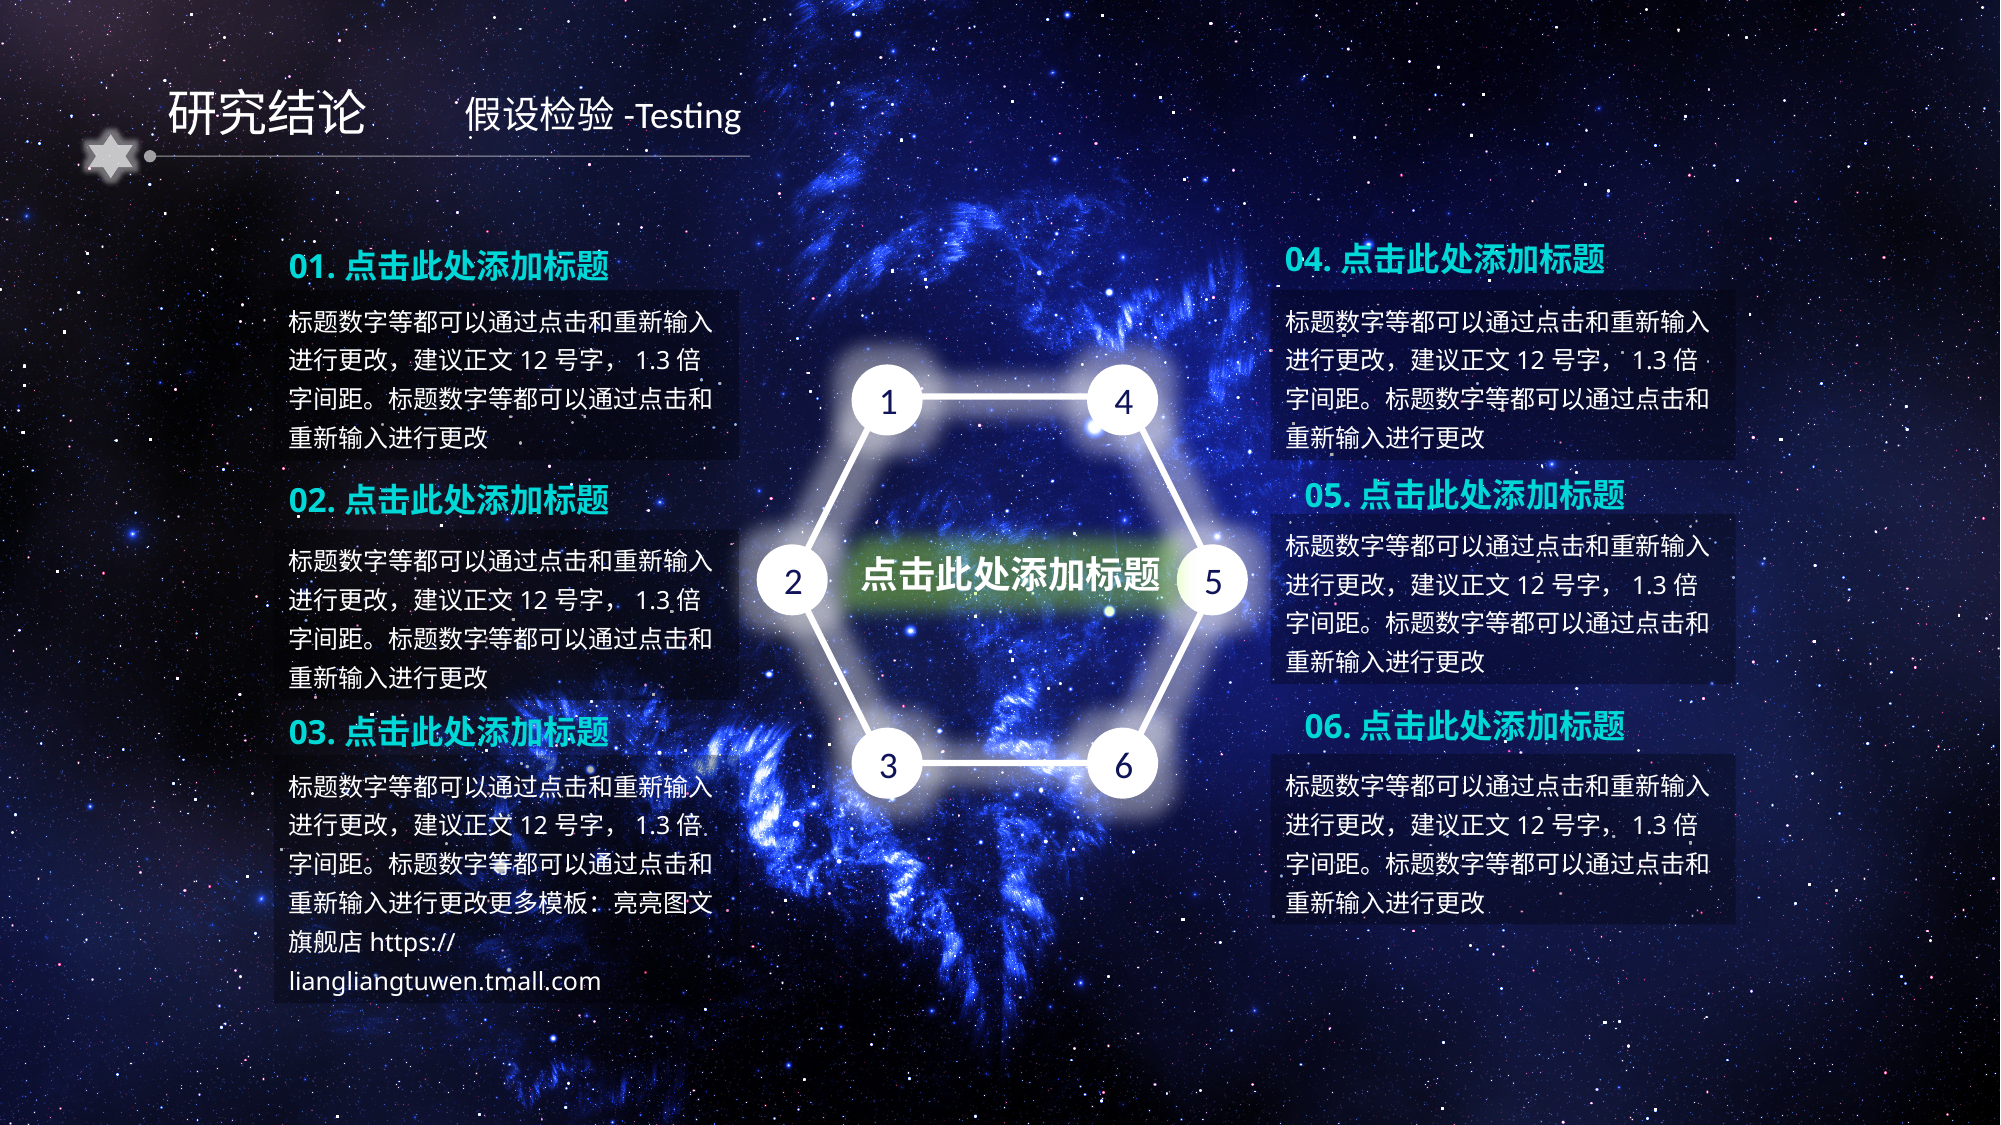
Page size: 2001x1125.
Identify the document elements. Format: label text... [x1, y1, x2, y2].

text_box 2 [758, 546, 816, 614]
text_box 06.点击此处添加标题 [1289, 698, 1755, 753]
text_box 3 [853, 729, 921, 797]
list 研究结论 [153, 80, 408, 150]
text_box 1 [853, 366, 921, 434]
text_box [821, 634, 1188, 765]
text_box [822, 395, 1186, 517]
list 假设检验-Testing [450, 88, 921, 150]
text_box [741, 348, 1265, 816]
text_box 02.点击此处添加标题 [273, 471, 739, 526]
text_box 03.点击此处添加标题 [273, 703, 739, 754]
text_box 点击此处添加标题 [845, 543, 1176, 604]
text_box 标题数字等都可以通过点击和重新输入进行更改，建议正文12号字，1.3倍字间距。标题数字等都可以通过点击和重新输入进行更改更多模板：亮亮图文旗舰店https://liangliangtuwen.tmall.com [273, 754, 739, 1004]
text_box 4 [744, 351, 1261, 812]
text_box 6 [1089, 729, 1156, 797]
picture [0, 0, 2000, 1125]
text_box 标题数字等都可以通过点击和重新输入进行更改，建议正文12号字，1.3倍字间距。标题数字等都可以通过点击和重新输入进行更改 [1270, 753, 1736, 925]
list 研究概述 [739, 345, 1268, 819]
text_box 5 [1207, 546, 1246, 614]
text_box 05.点击此处添加标题 [1289, 467, 1755, 522]
text_box 标题数字等都可以通过点击和重新输入进行更改，建议正文12号字，1.3倍字间距。标题数字等都可以通过点击和重新输入进行更改 [273, 293, 739, 461]
text_box 标题数字等都可以通过点击和重新输入进行更改，建议正文12号字，1.3倍字间距。标题数字等都可以通过点击和重新输入进行更改 [1270, 513, 1736, 685]
text_box 标题数字等都可以通过点击和重新输入进行更改，建议正文12号字，1.3倍字间距。标题数字等都可以通过点击和重新输入进行更改 [1270, 289, 1736, 461]
text_box 01.点击此处添加标题 [273, 237, 739, 293]
text_box 标题数字等都可以通过点击和重新输入进行更改，建议正文12号字，1.3倍字间距。标题数字等都可以通过点击和重新输入进行更改 [273, 529, 739, 700]
text_box 04.点击此处添加标题 [1270, 230, 1735, 286]
